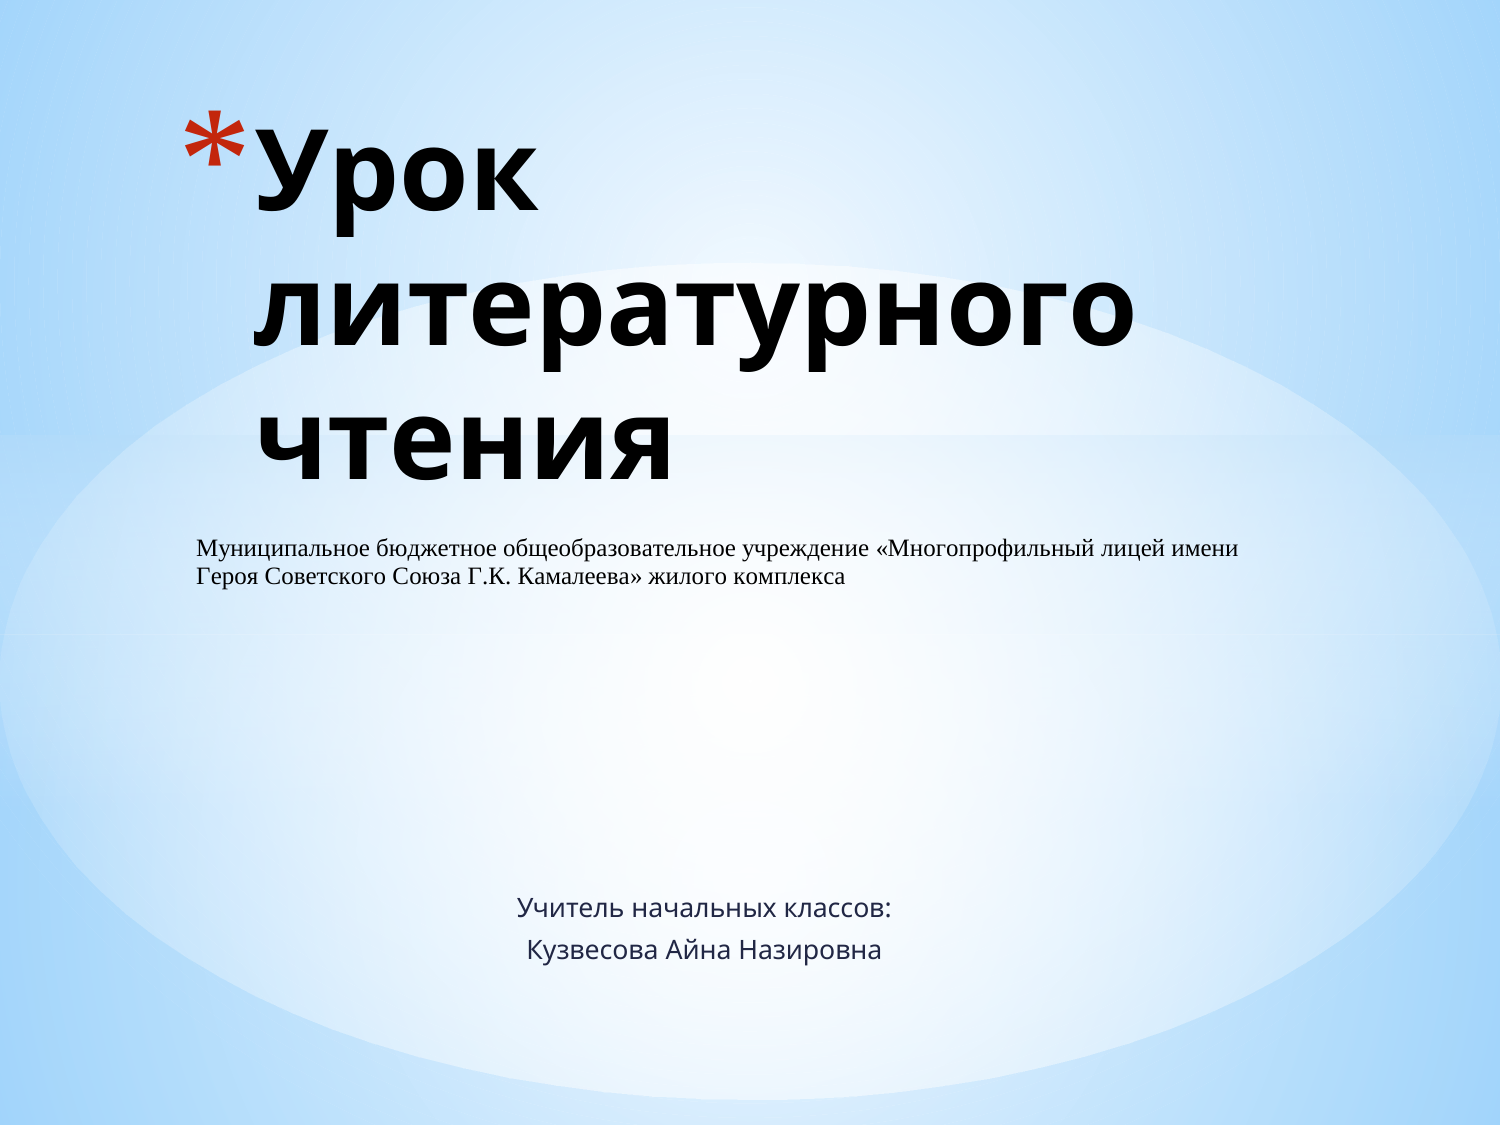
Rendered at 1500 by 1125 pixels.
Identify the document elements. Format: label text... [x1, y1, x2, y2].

title Урок литературного чтения [134, 90, 1312, 808]
picture [196, 533, 1304, 592]
subtitle Учитель начальных классов: Кузвесова Айна Назировна [241, 828, 1167, 974]
